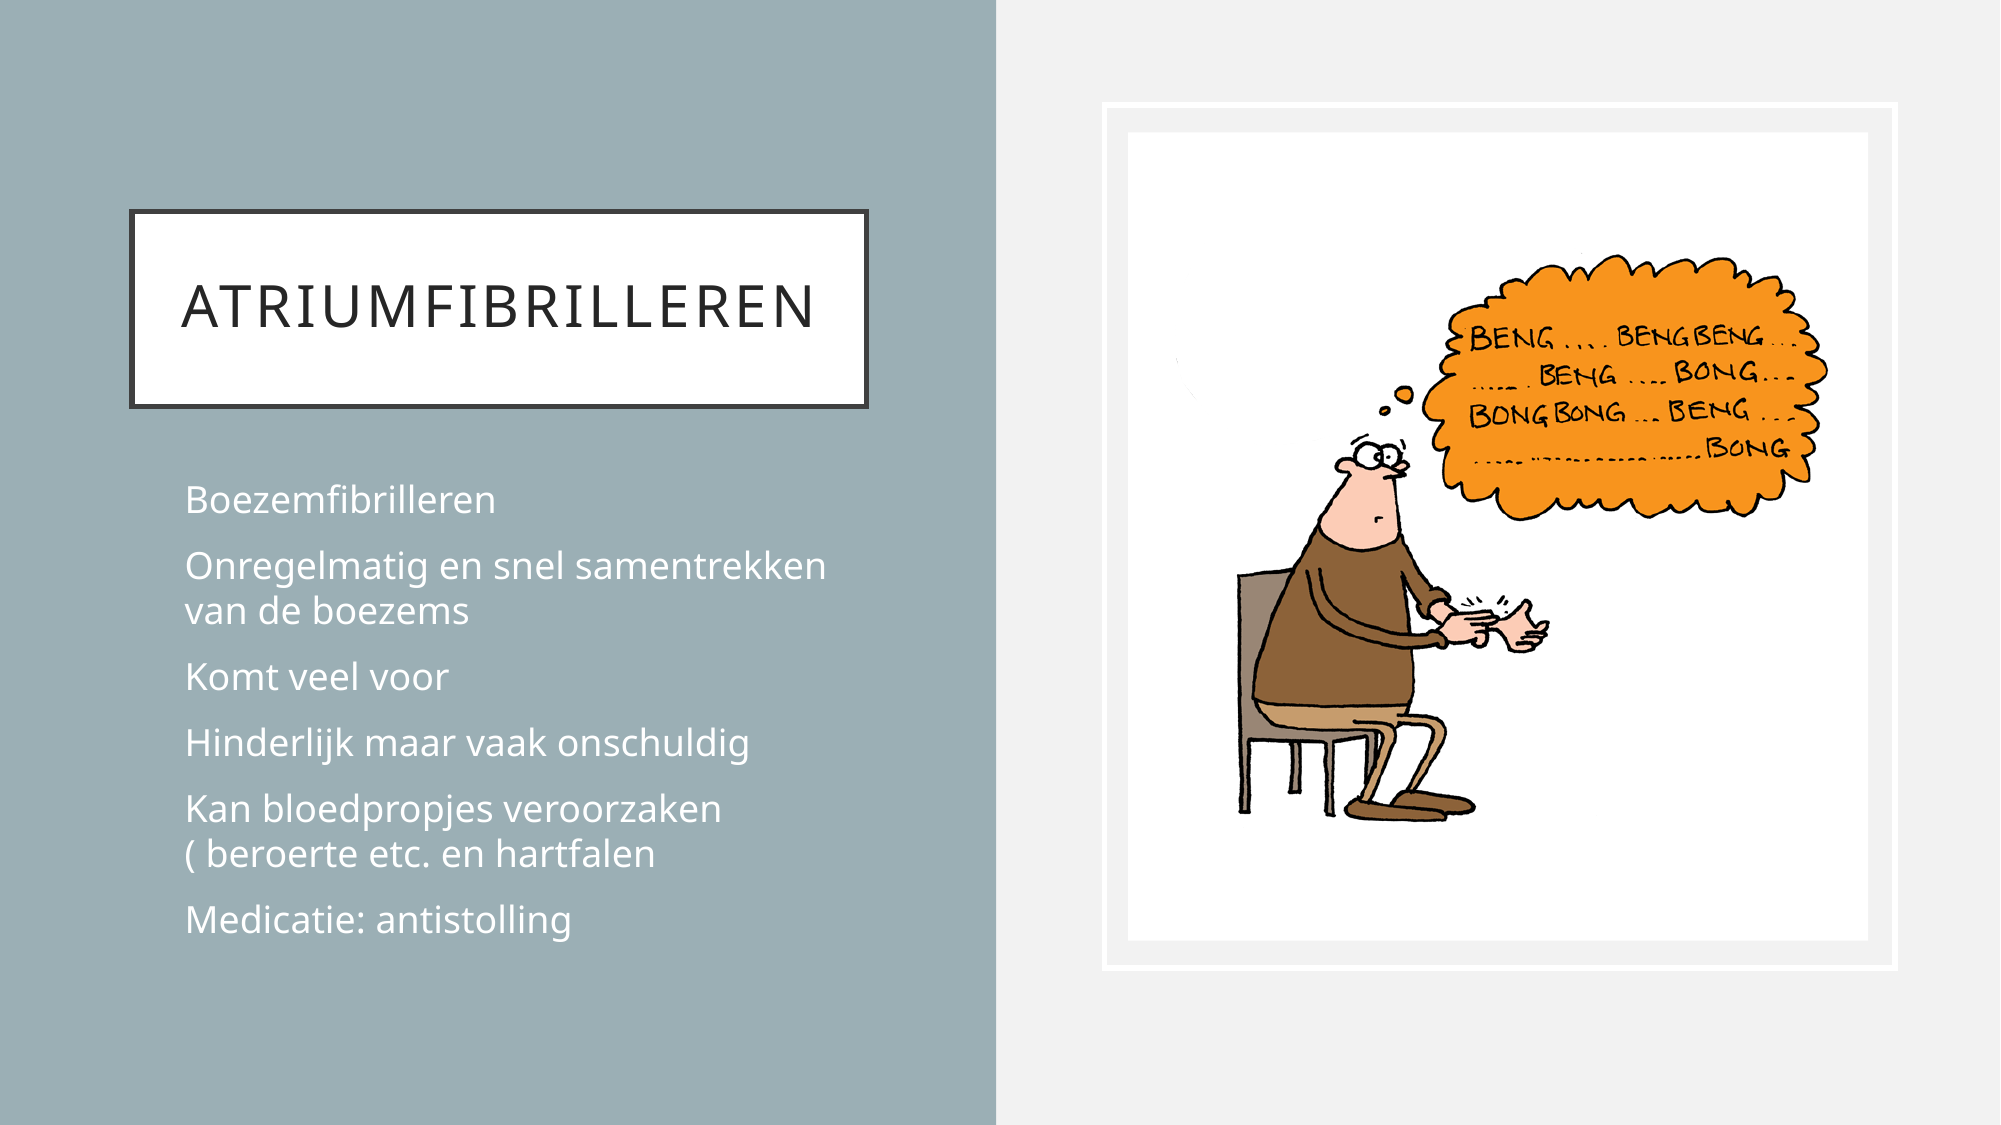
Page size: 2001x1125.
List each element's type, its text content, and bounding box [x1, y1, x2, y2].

text_box [1127, 131, 1869, 942]
list Boezemfibrilleren Onregelmatig en snel samentrekken van de boezems Komt veel voor Hinderlijk maar vaak onschuldig Kan bloedpropjes veroorzaken ( beroerte etc. en hartfalen Medicatie: antistolling [131, 468, 867, 969]
title atriumfibrilleren [129, 209, 869, 409]
picture [1158, 237, 1842, 836]
text_box [0, 0, 997, 1125]
text_box [1103, 104, 1896, 969]
